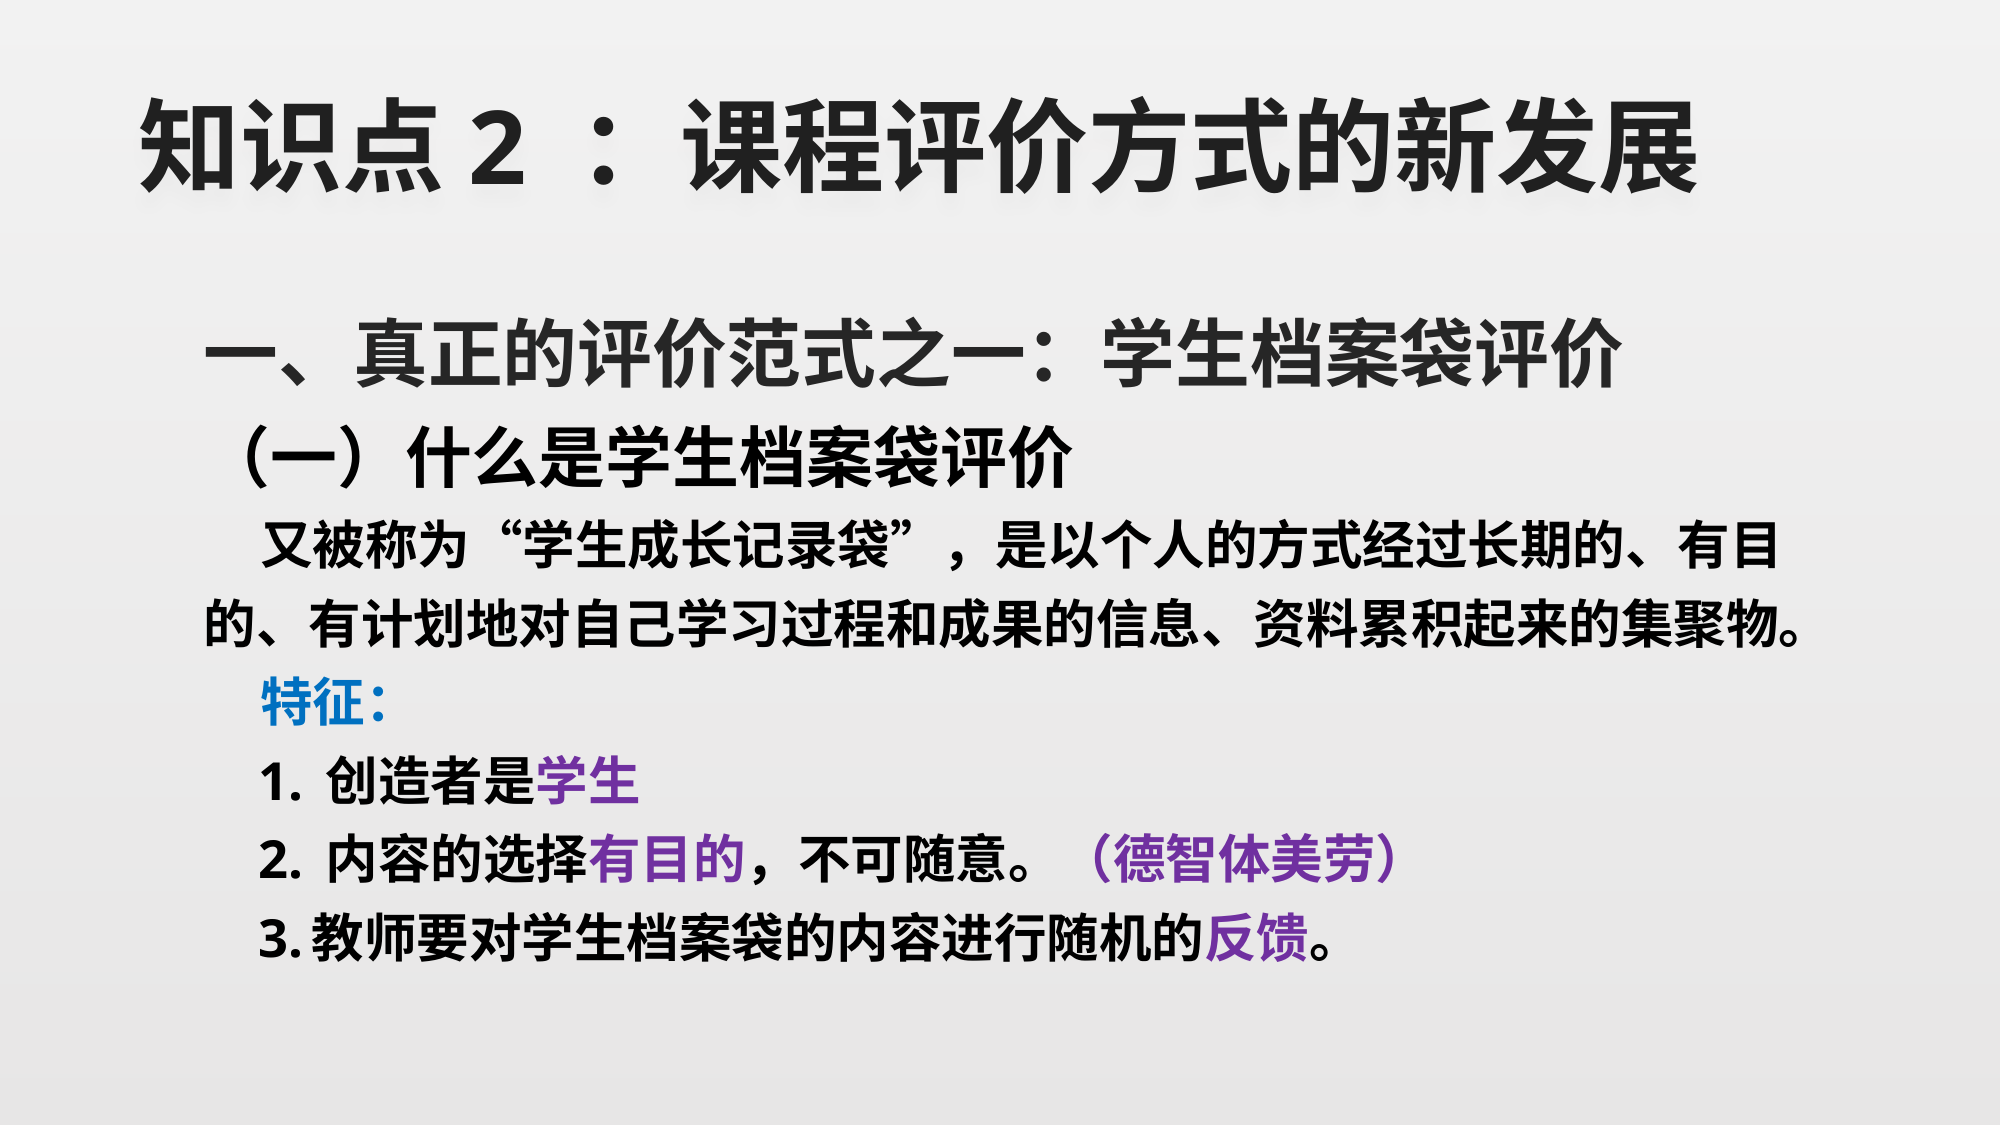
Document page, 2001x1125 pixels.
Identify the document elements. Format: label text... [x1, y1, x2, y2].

list 一、真正的评价范式之一：学生档案袋评价 （一）什么是学生档案袋评价 又被称为“学生成长记录袋”，是以个人的方式经过长期的、有目的、有计划地对自己学习过程和成果的信息、资料累积起来的集聚物。 特征： 1. 创造者是学生 2. 内容的选择有目的，不可随意。（德智体美劳） 3.教师要对学生档案袋的内容进行随机的反馈。 [184, 273, 1816, 1014]
title 知识点2 ：课程评价方式的新发展 [118, 57, 1918, 245]
